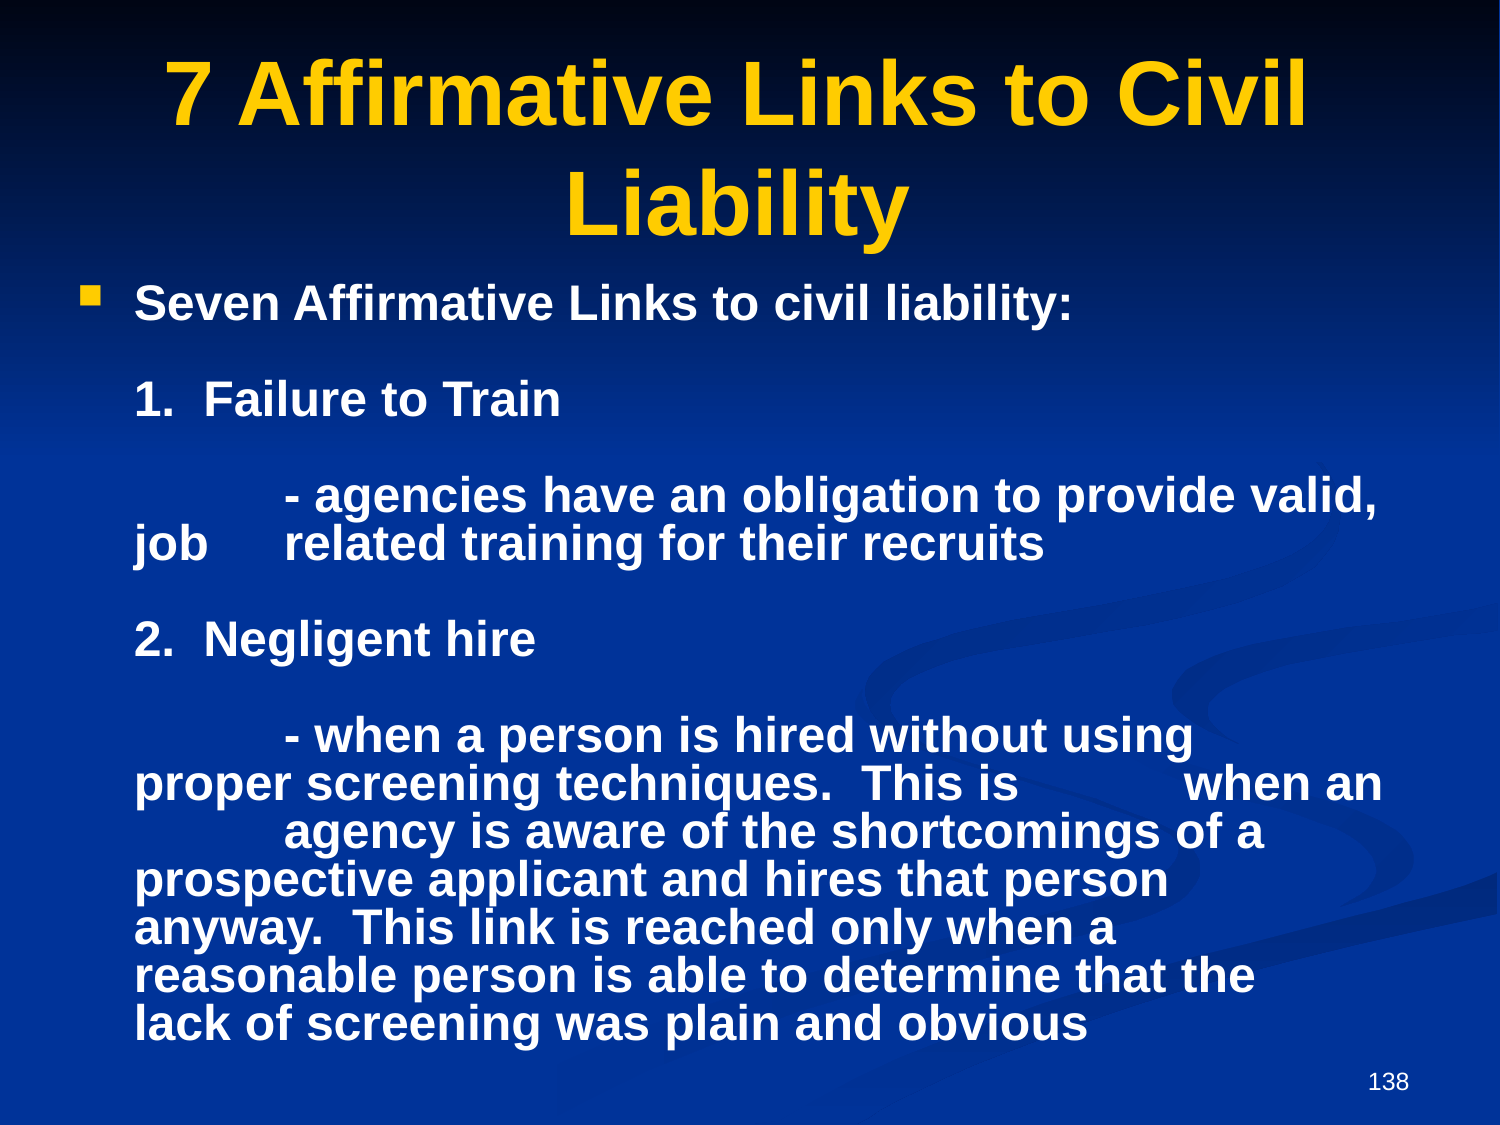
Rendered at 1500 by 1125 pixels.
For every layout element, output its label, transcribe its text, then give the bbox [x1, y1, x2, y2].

title 7 Affirmative Links to Civil Liability [62, 49, 1413, 238]
list Seven Affirmative Links to civil liability: 1. Failure to Train - agencies have an obligation to provide valid, job related training for their recruits 2. Negligent hire - when a person is hired without using proper screening techniques. This is when an agency is aware of the shortcomings of a prospective applicant and hires that person anyway. This link is reached only when a reasonable person is able to determine that the lack of screening was plain and obvious [62, 274, 1426, 1125]
